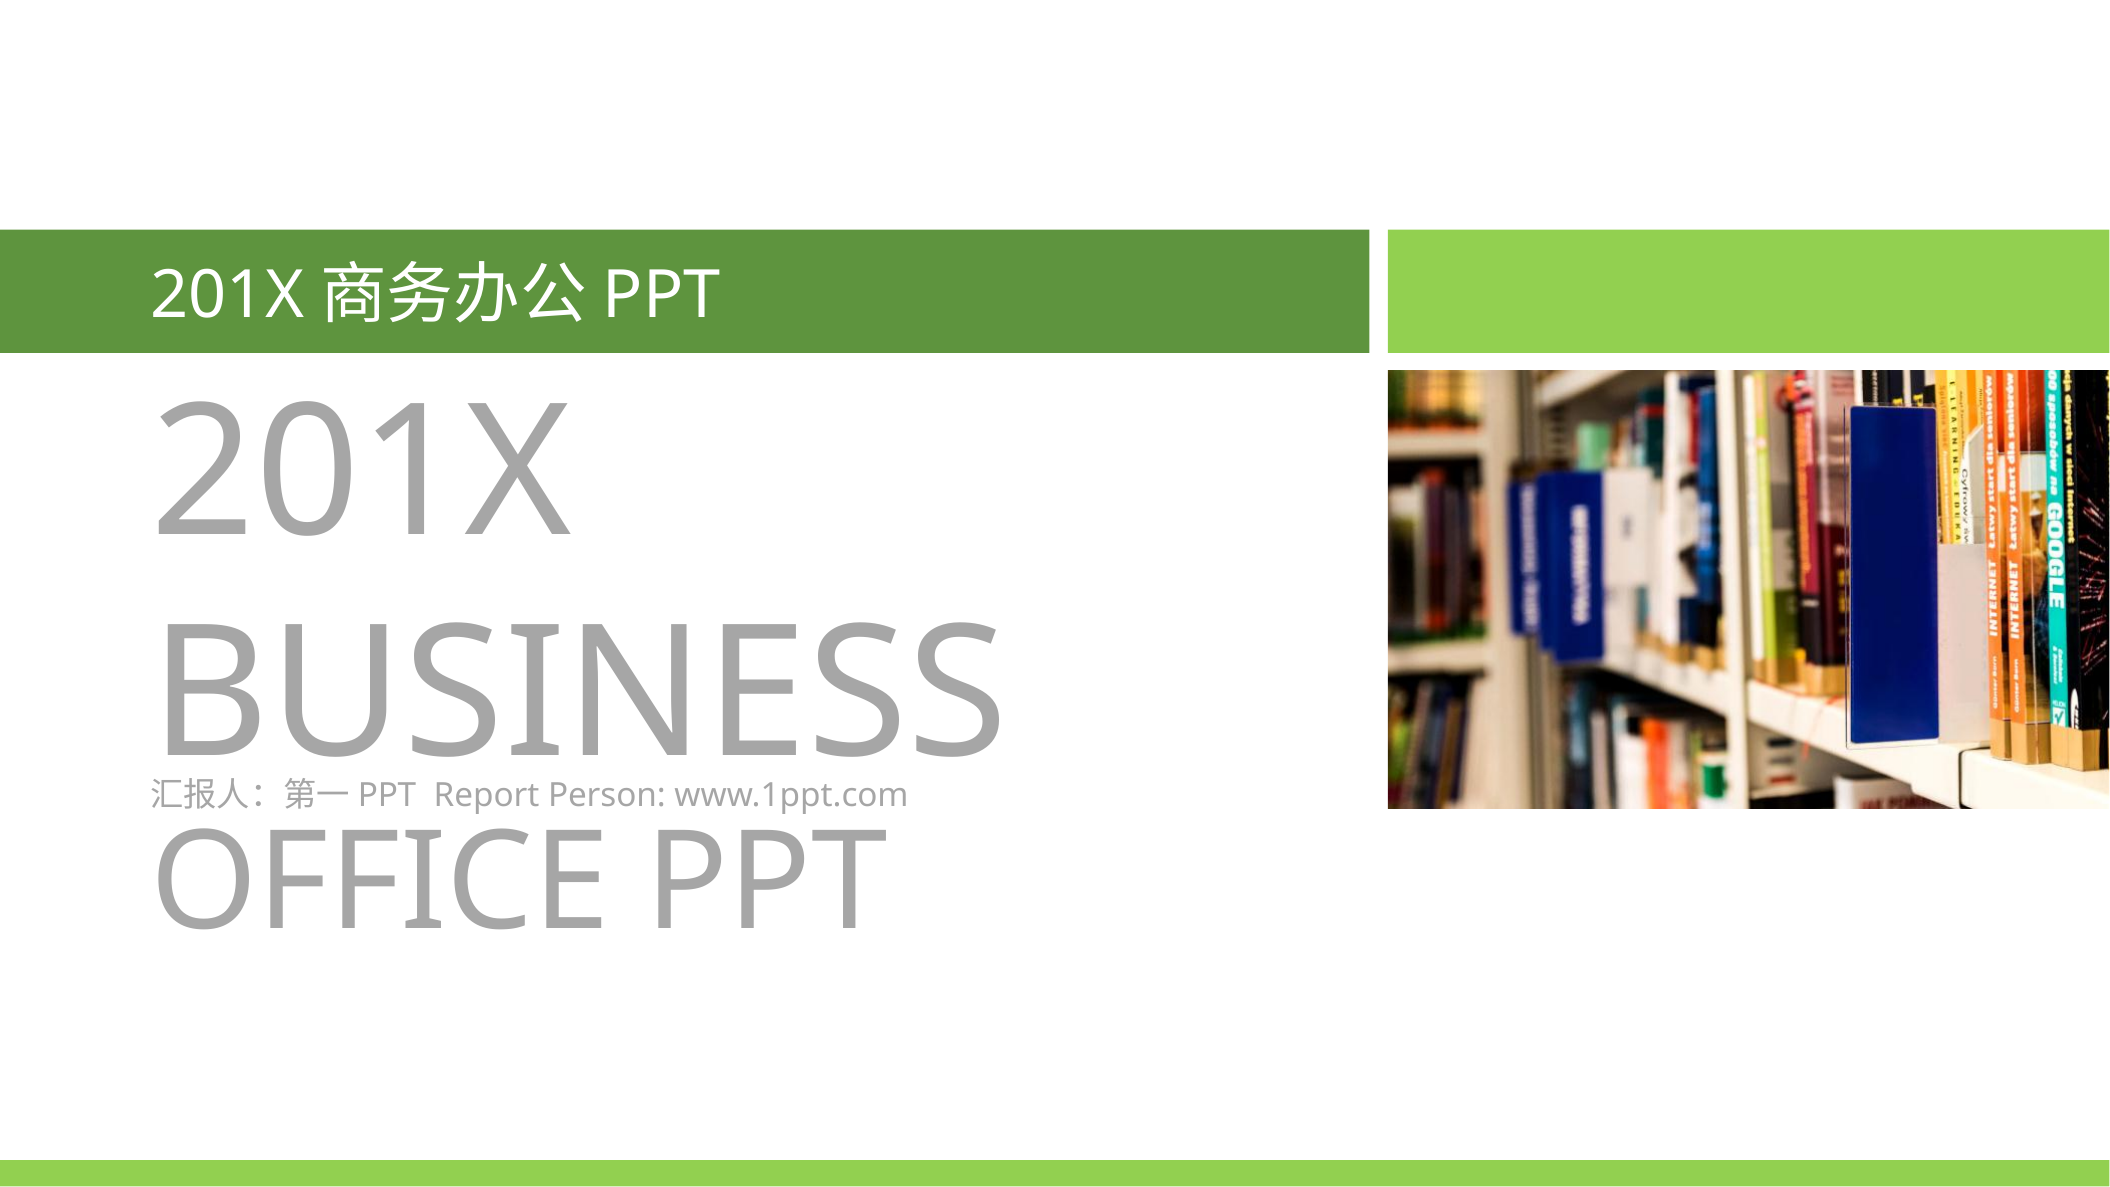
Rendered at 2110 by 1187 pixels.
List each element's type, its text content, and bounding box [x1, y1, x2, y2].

text_box [0, 1160, 2110, 1187]
text_box 201X商务办公PPT [150, 250, 724, 331]
text_box [0, 229, 1370, 353]
text_box [1387, 229, 2110, 353]
text_box 201X BUSINESS OFFICE PPT [150, 353, 1291, 957]
text_box [1387, 370, 2110, 809]
text_box 汇报人：第一PPT Report Person: www.1ppt.com [150, 773, 925, 814]
